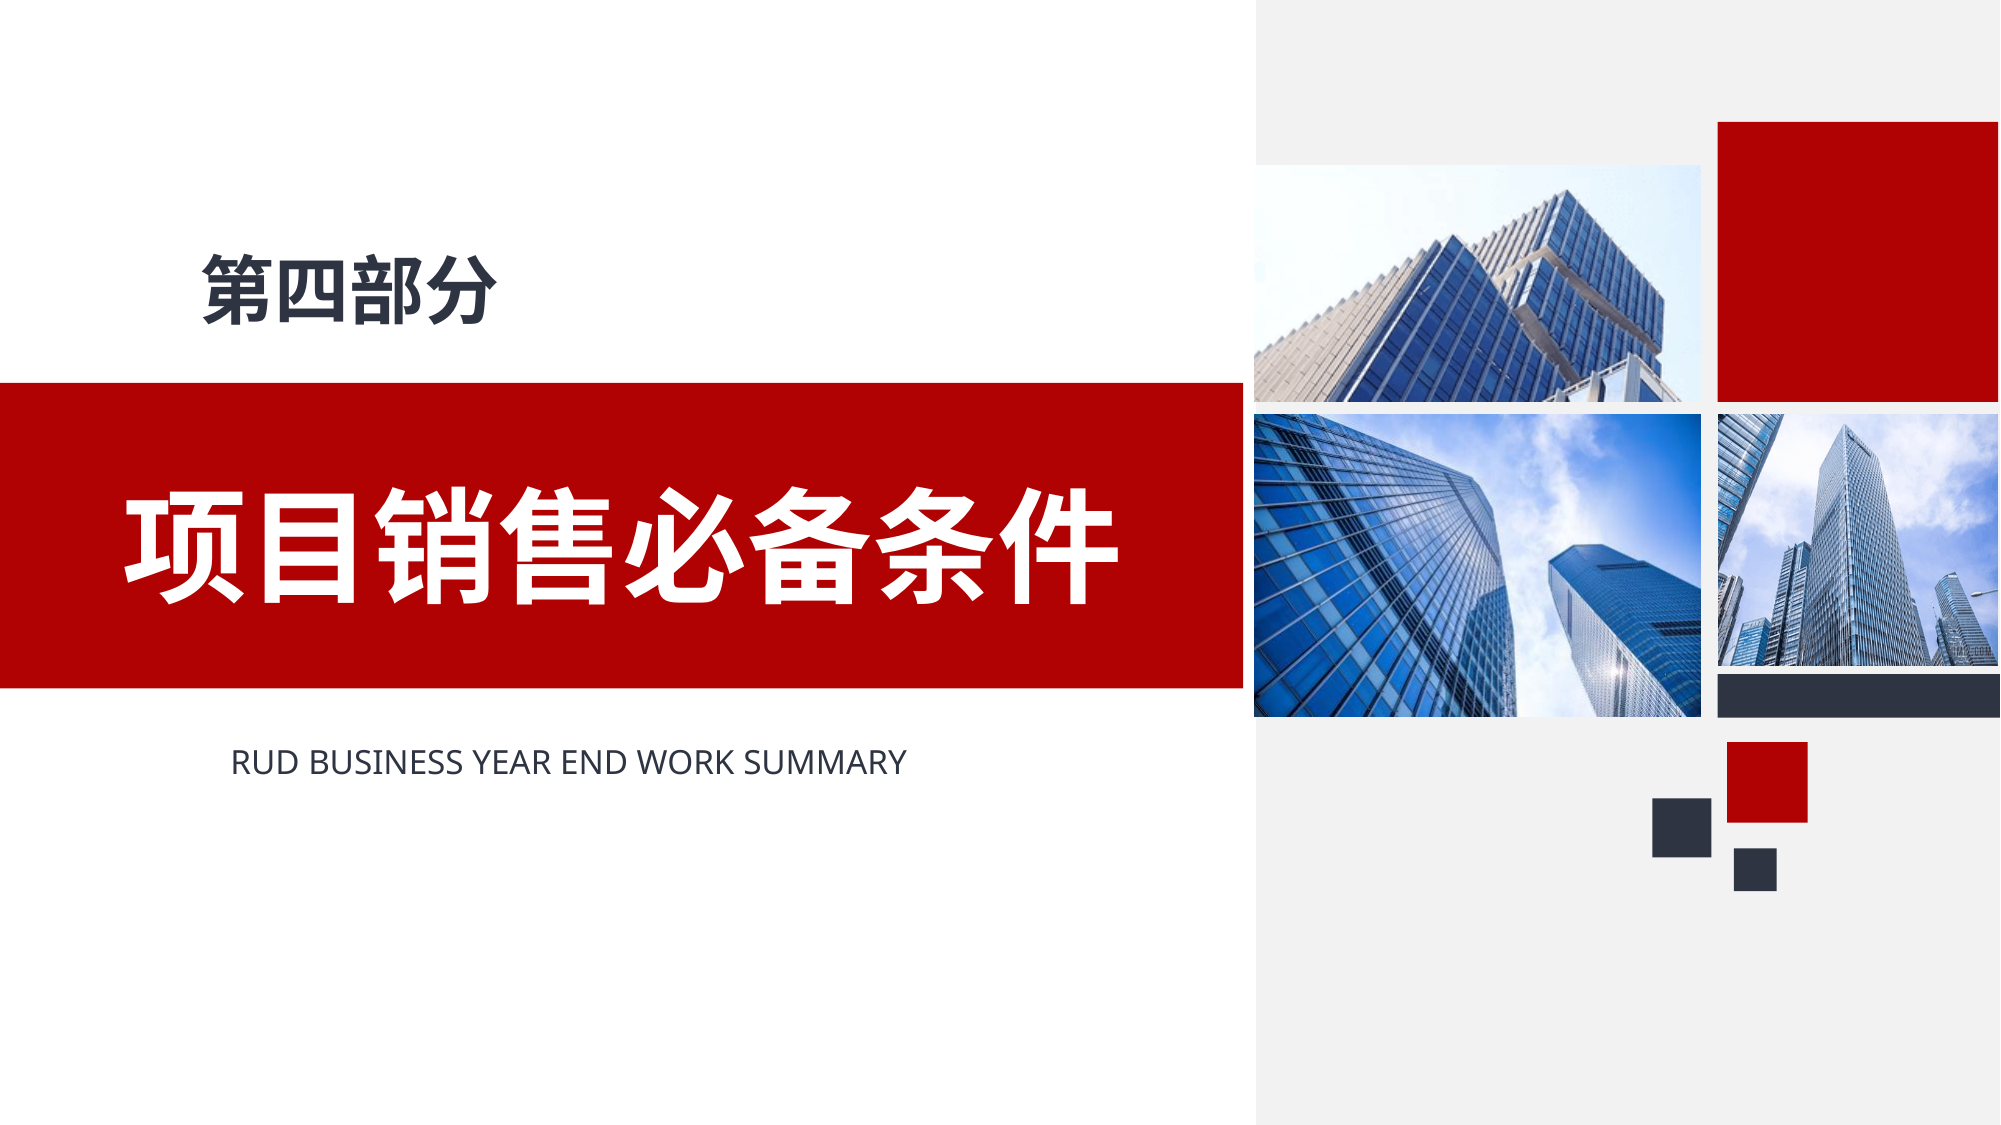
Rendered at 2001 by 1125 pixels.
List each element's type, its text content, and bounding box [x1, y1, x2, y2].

picture [1254, 165, 1701, 403]
text_box [0, 381, 1245, 690]
text_box RUD BUSINESS YEAR END WORK SUMMARY [215, 734, 1037, 789]
picture [1717, 414, 1998, 666]
text_box [1732, 846, 1779, 893]
text_box 第四部分 [184, 236, 631, 342]
text_box 项目销售必备条件 [107, 461, 1145, 626]
text_box [1715, 672, 2000, 720]
text_box [1725, 740, 1810, 825]
text_box [1254, 0, 2000, 1125]
picture [1254, 414, 1701, 717]
text_box [1650, 796, 1714, 860]
text_box [1715, 120, 2000, 404]
